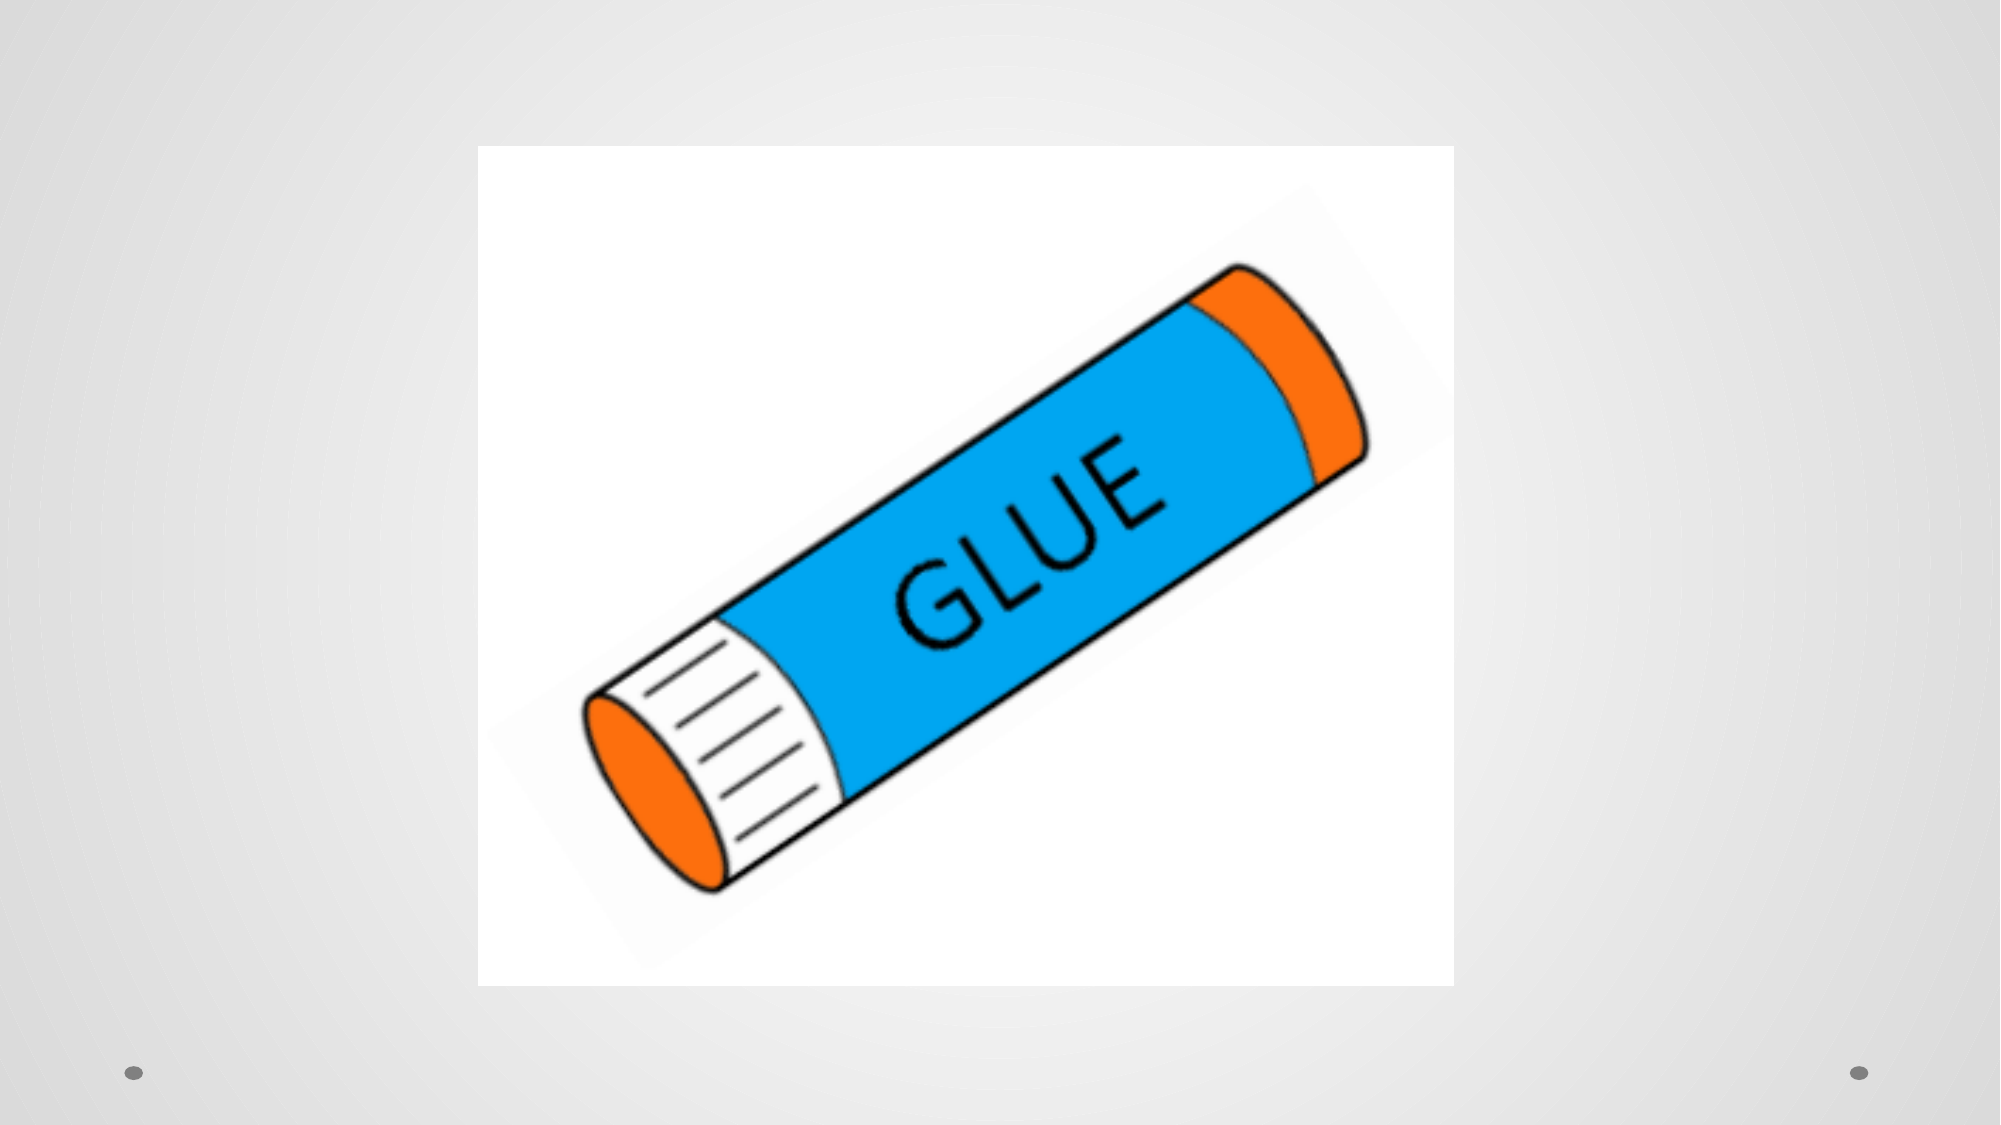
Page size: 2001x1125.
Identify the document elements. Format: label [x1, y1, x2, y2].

picture [478, 146, 1455, 987]
